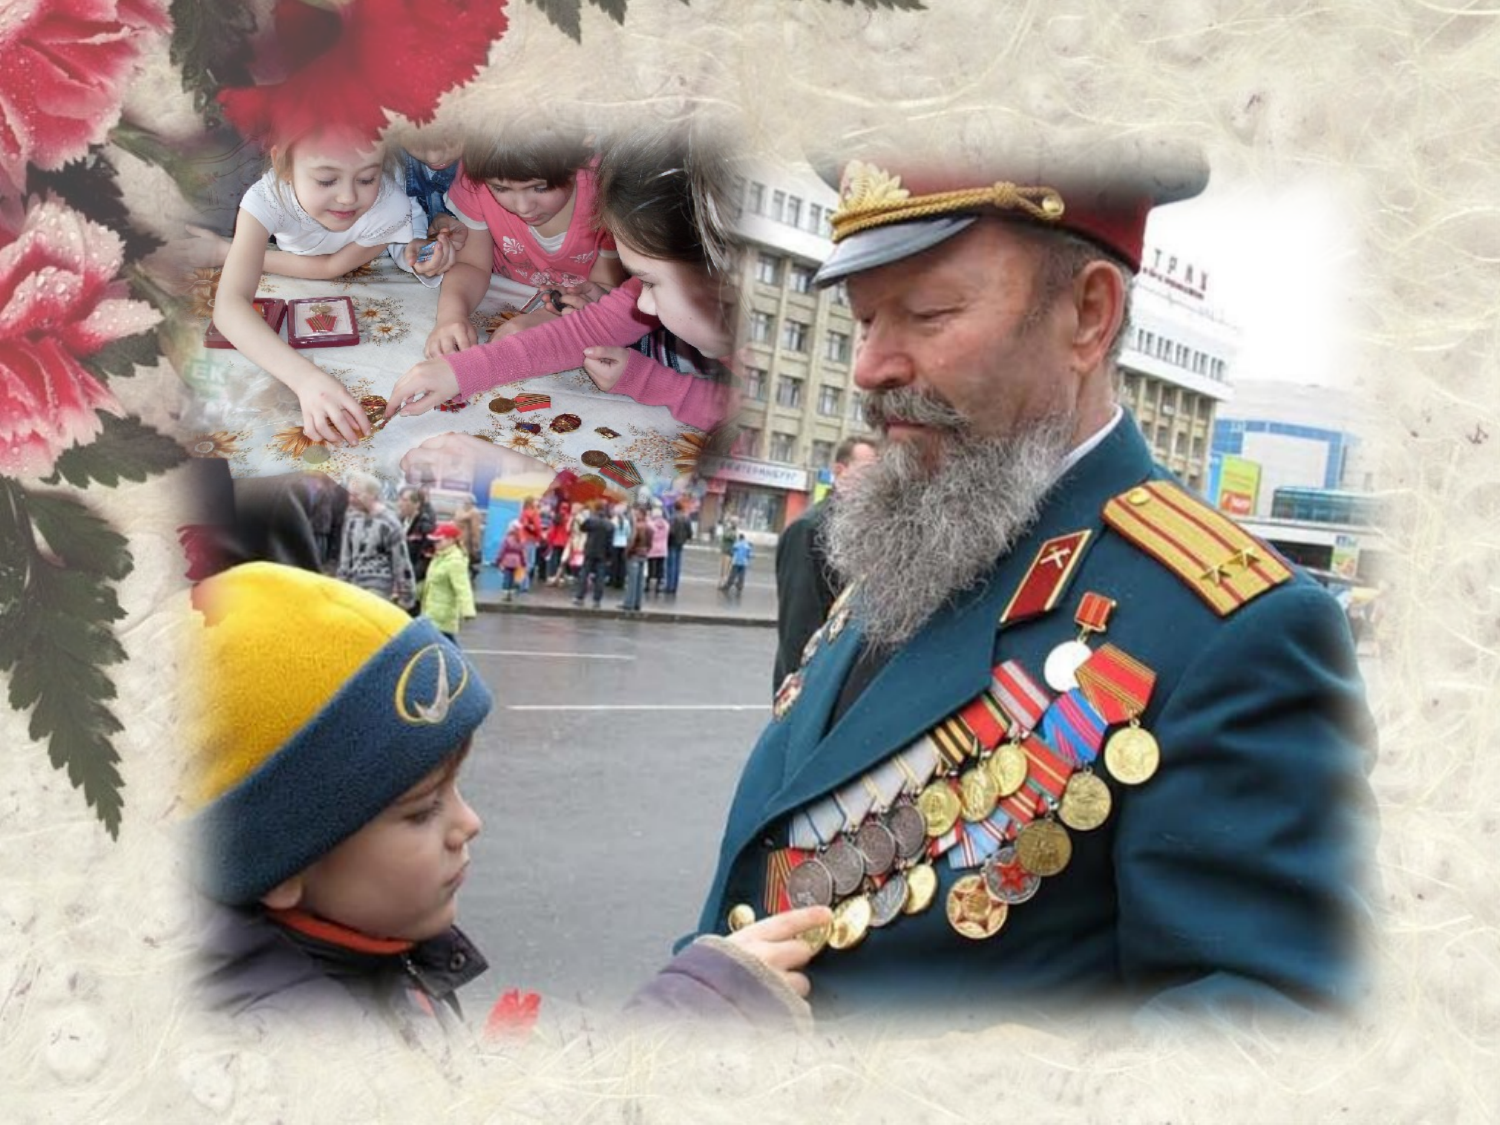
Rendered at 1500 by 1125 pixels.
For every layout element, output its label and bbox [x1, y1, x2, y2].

picture [152, 93, 1407, 1065]
